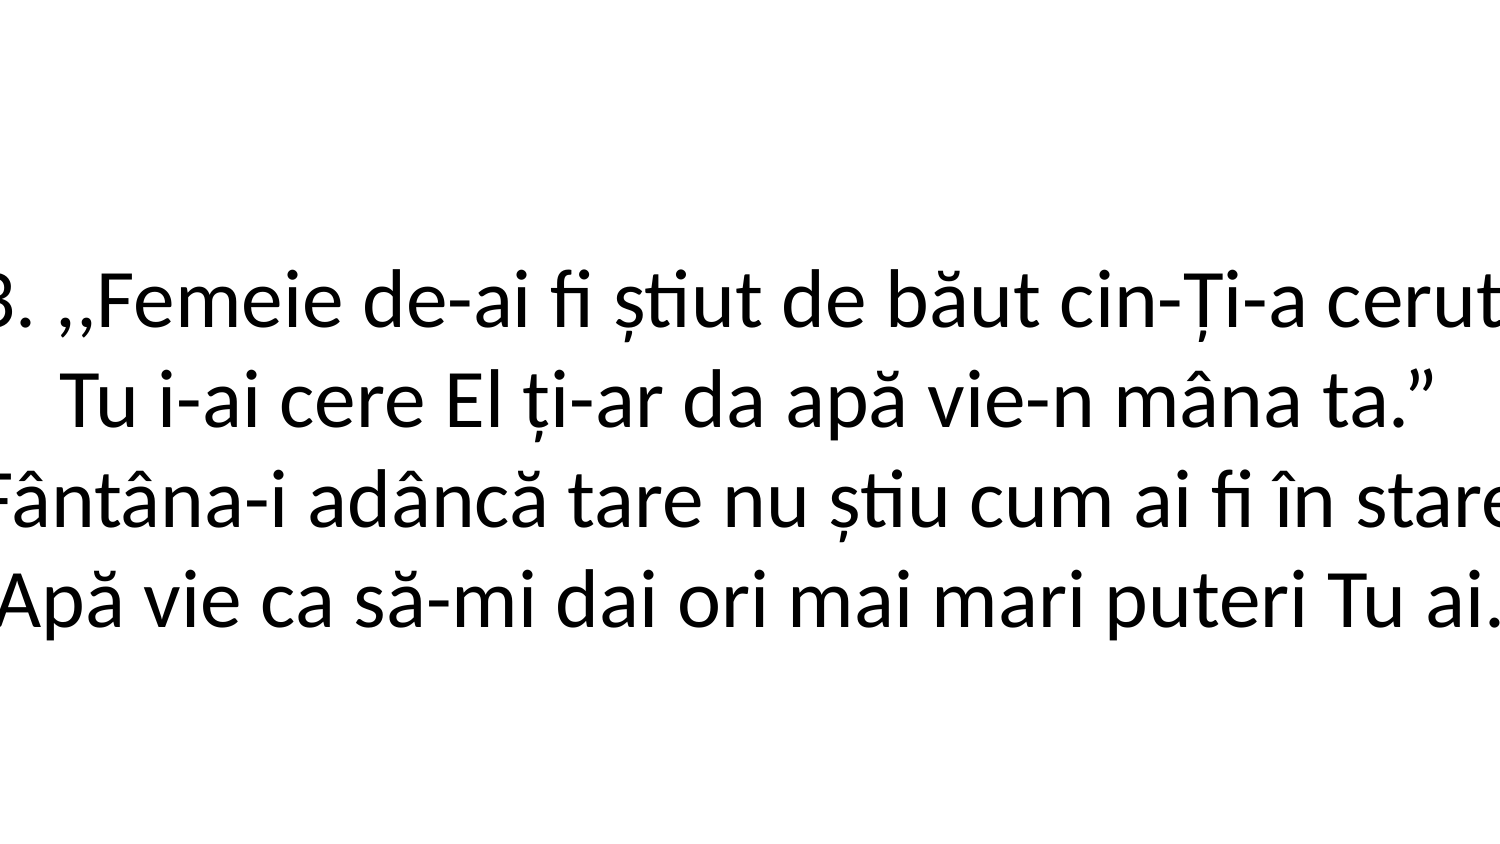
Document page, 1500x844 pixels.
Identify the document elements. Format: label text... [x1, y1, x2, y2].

text_box 3. ,,Femeie de-ai fi știut de băut cin-Ți-a cerut, Tu i-ai cere El ți-ar da apă vie-n mâna ta.” Fântâna-i adâncă tare nu știu cum ai fi în stare Apă vie ca să-mi dai ori mai mari puteri Tu ai. [0, 192, 1500, 652]
